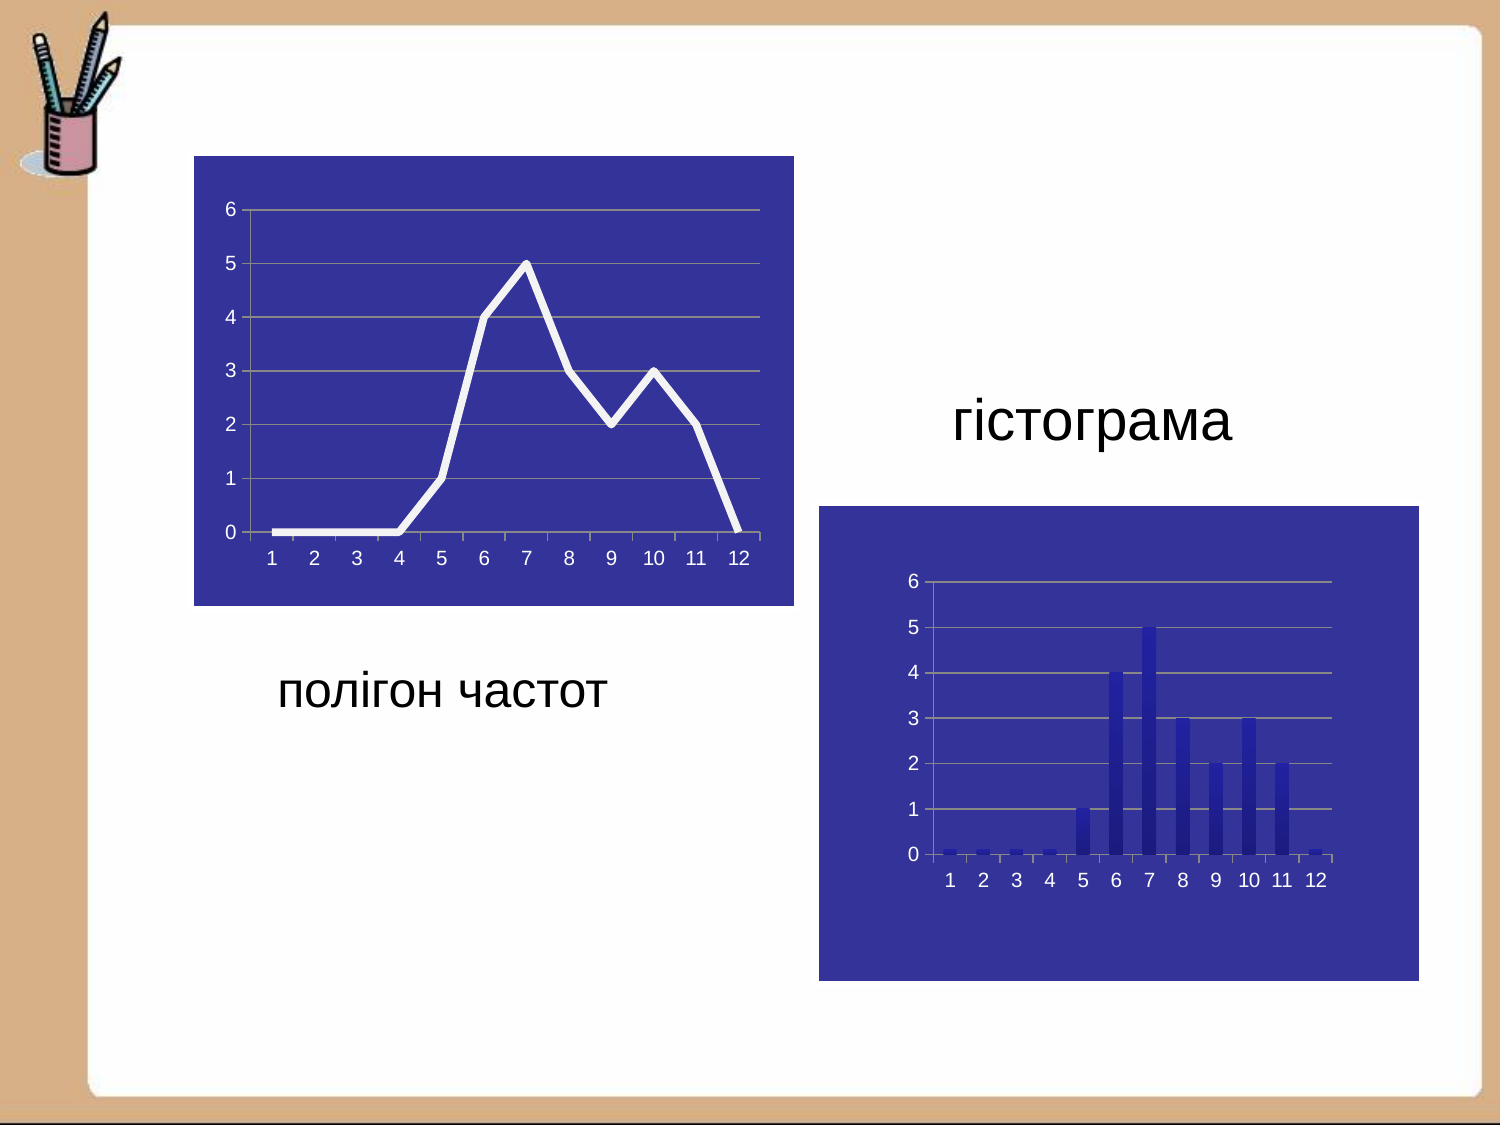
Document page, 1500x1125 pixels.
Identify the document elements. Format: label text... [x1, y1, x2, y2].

text_box полігон частот [262, 649, 663, 725]
text_box гістограма [937, 375, 1363, 460]
chart [812, 499, 1426, 988]
chart [187, 149, 801, 613]
picture [0, 0, 1500, 1125]
